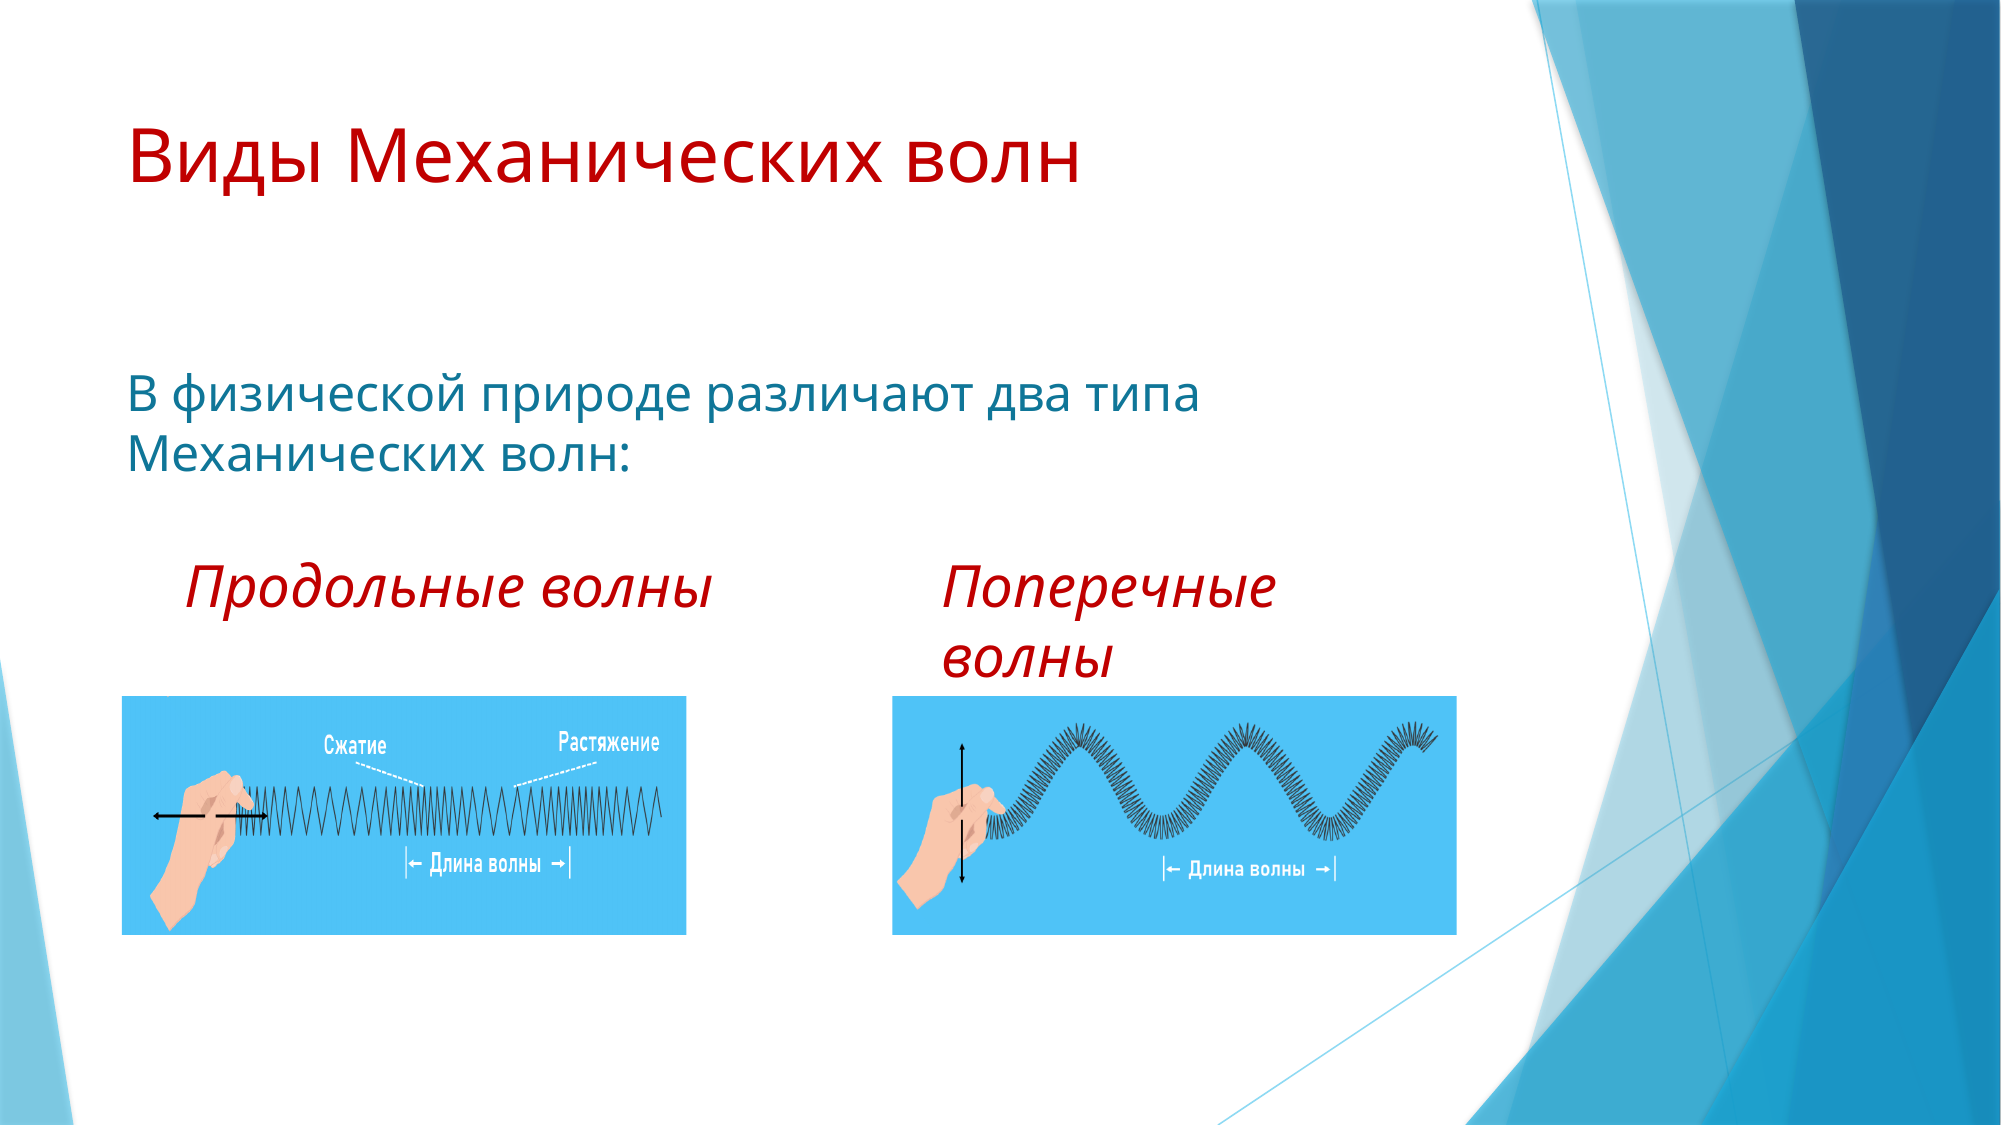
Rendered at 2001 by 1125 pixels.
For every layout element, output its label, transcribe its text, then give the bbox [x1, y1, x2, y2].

picture [891, 696, 1458, 935]
picture [121, 696, 687, 935]
text_box Поперечные волны [926, 542, 1423, 695]
list В физической природе различают два типа Механических волн: [111, 354, 1522, 992]
title Виды Механических волн [111, 99, 1522, 317]
text_box Продольные волны [170, 542, 735, 627]
